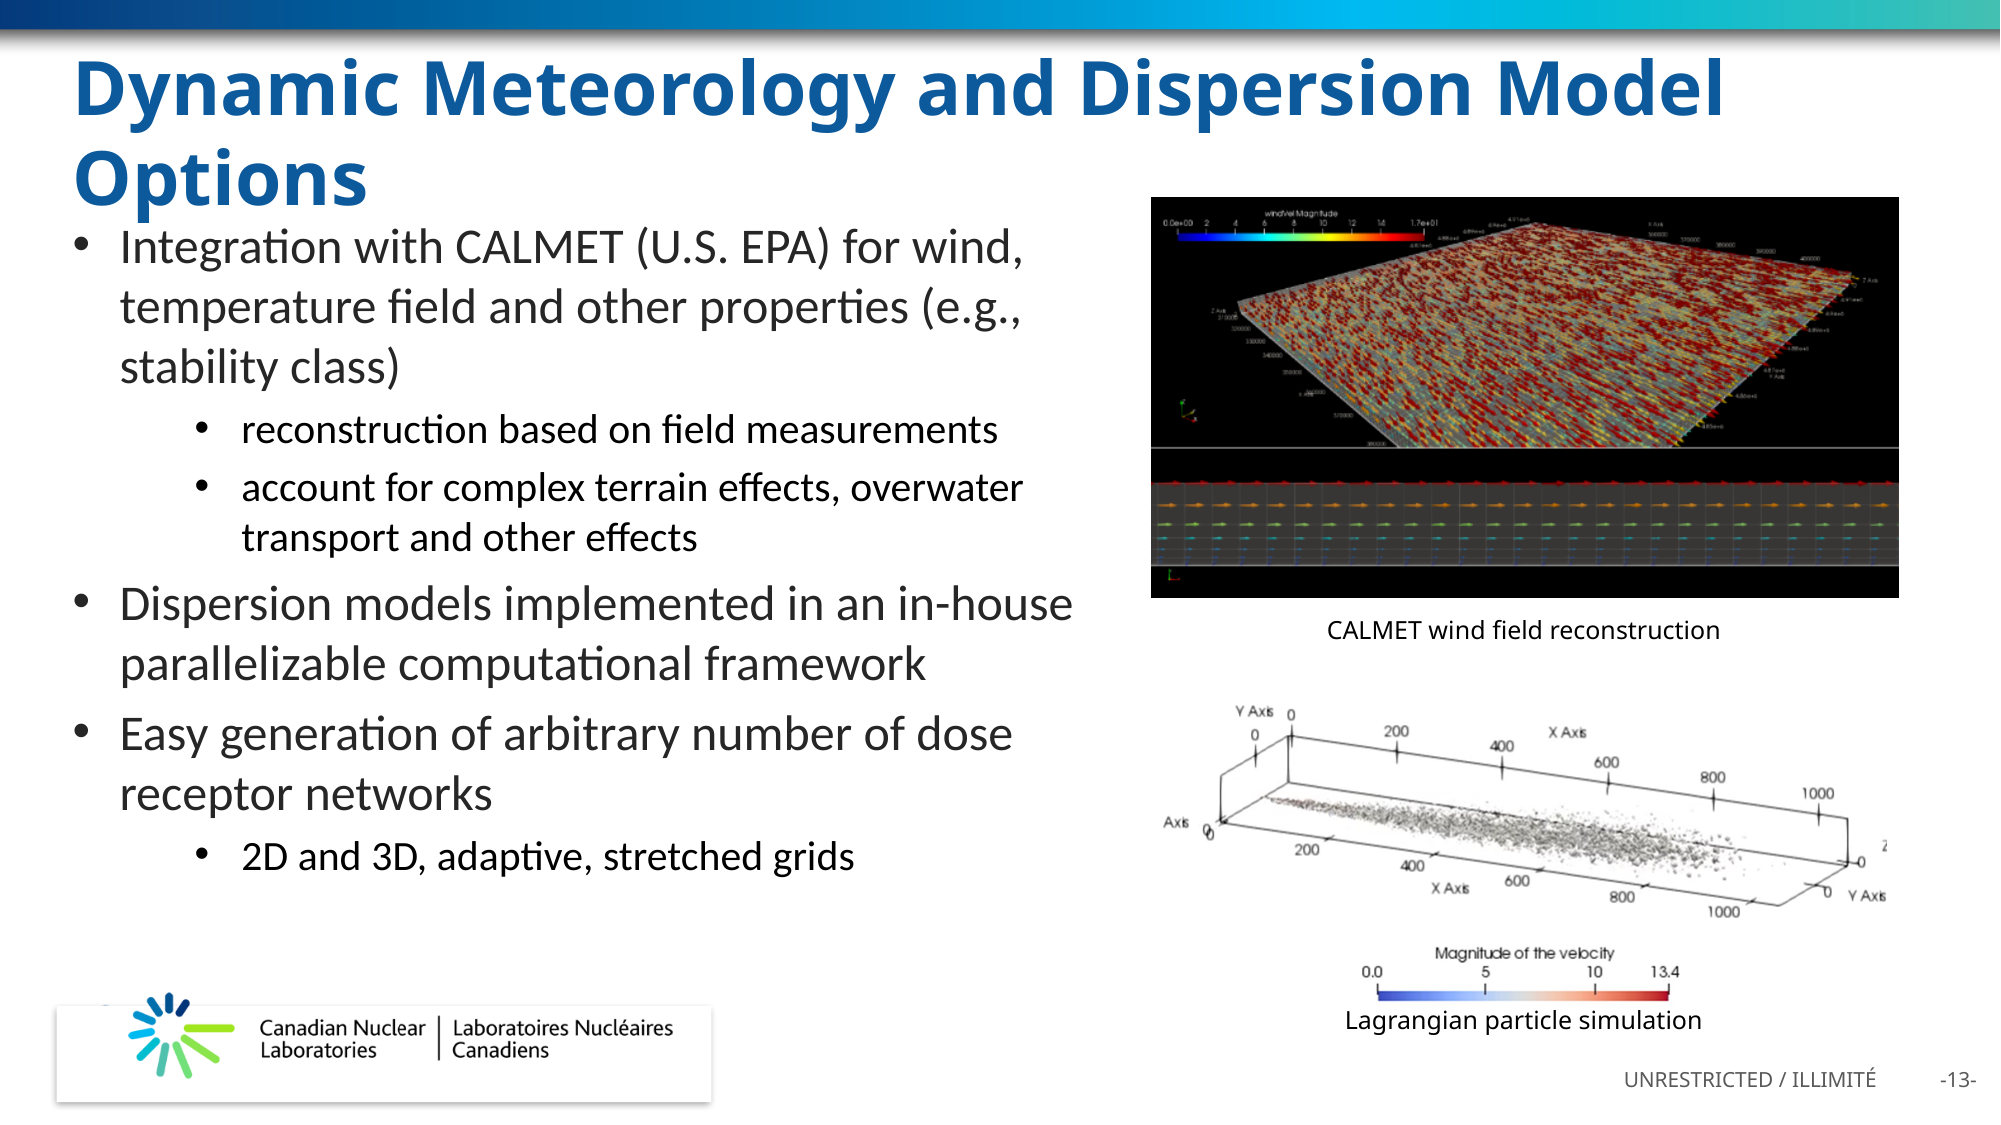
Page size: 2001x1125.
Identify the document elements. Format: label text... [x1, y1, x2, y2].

text_box CALMET wind field reconstruction [1217, 607, 1831, 631]
text_box Lagrangian particle simulation [1217, 1014, 1831, 1042]
list Integration with CALMET (U.S. EPA) for wind, temperature field and other properties (e.g., stability class) reconstruction based on field measurements account for complex terrain effects, overwater transport and other effects Dispersion models implemented in an in-house parallelizable computational framework Easy generation of arbitrary number of dose receptor networks 2D and 3D, adaptive, stretched grids [57, 206, 1097, 725]
title Dynamic Meteorology and Dispersion Model Options [57, 78, 1940, 184]
picture [1151, 196, 1899, 599]
picture [0, 632, 2000, 1125]
picture [0, 0, 2000, 87]
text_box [56, 965, 712, 1105]
